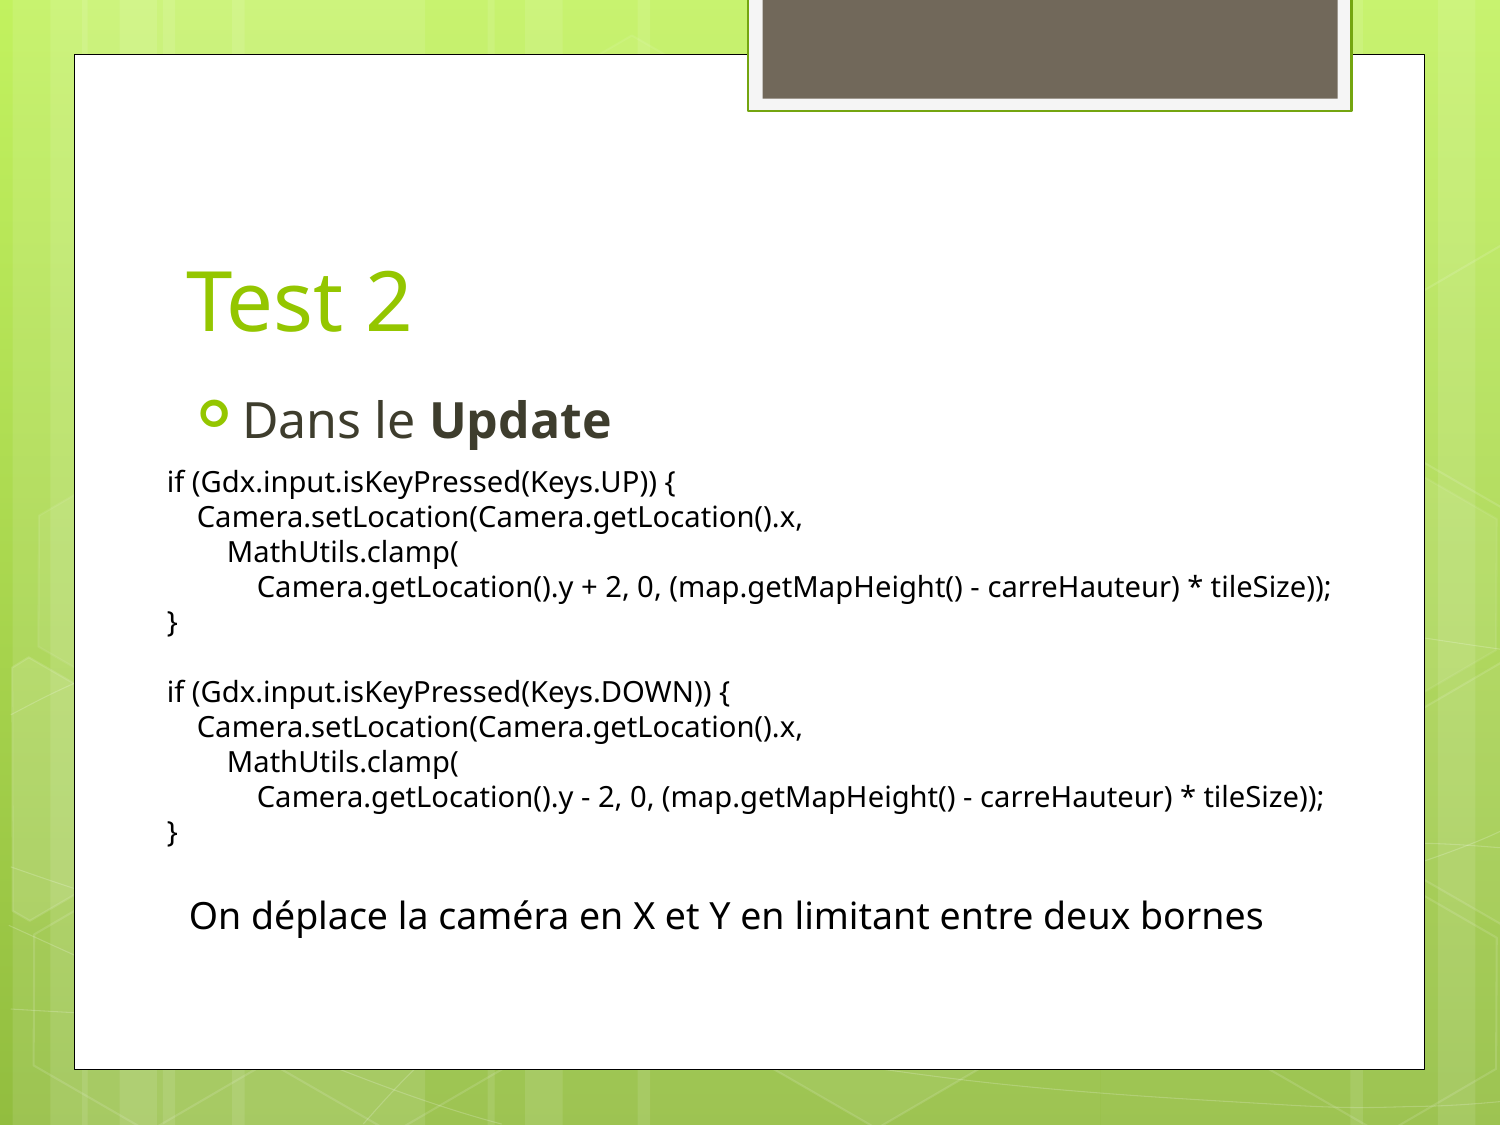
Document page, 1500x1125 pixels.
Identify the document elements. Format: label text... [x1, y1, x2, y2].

list Dans le Update [171, 381, 1283, 456]
title Test 2 [171, 168, 1324, 357]
text_box if (Gdx.input.isKeyPressed(Keys.UP)) { Camera.setLocation(Camera.getLocation().x, MathUtils.clamp( Camera.getLocation().y + 2, 0, (map.getMapHeight() - carreHauteur) * tileSize)); } if (Gdx.input.isKeyPressed(Keys.DOWN)) { Camera.setLocation(Camera.getLocation().x, MathUtils.clamp( Camera.getLocation().y - 2, 0, (map.getMapHeight() - carreHauteur) * tileSize)); } [152, 456, 1348, 856]
text_box On déplace la caméra en X et Y en limitant entre deux bornes [174, 884, 1280, 944]
